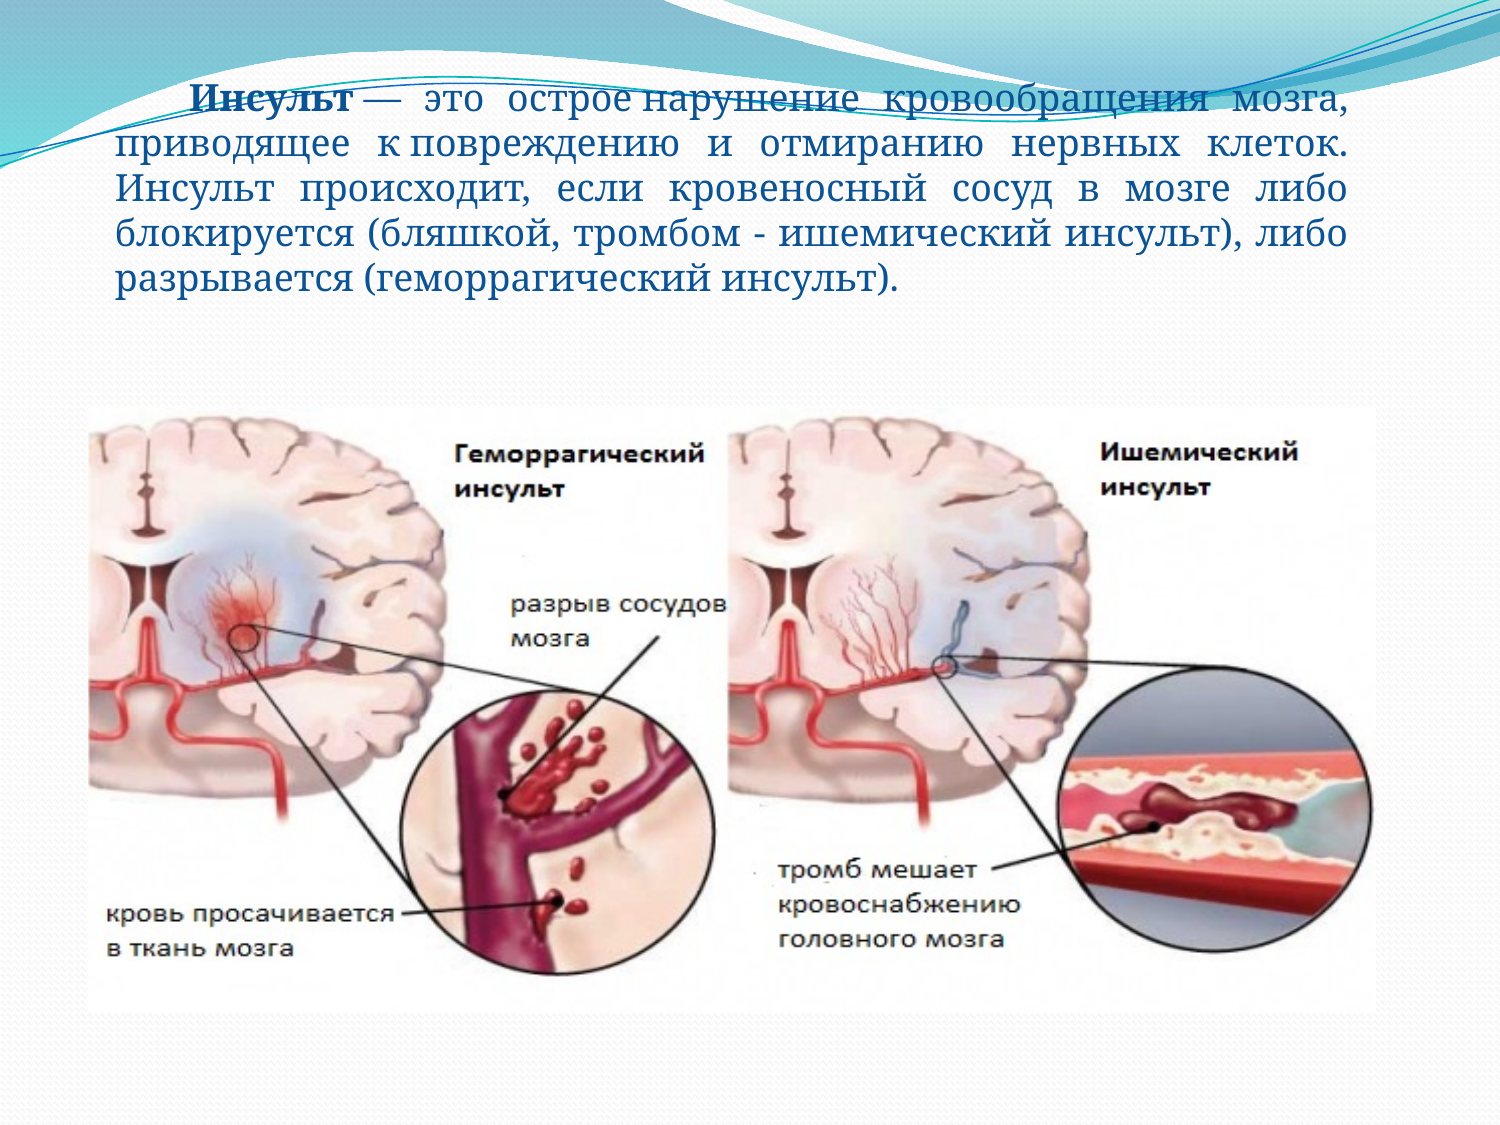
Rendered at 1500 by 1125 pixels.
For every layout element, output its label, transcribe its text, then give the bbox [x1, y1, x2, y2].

picture [88, 408, 1377, 1014]
text_box Инсульт — это острое нарушение кровообращения мозга, приводящее к повреждению и отмиранию нервных клеток. Инсульт происходит, если кровеносный сосуд в мозге либо блокируется (бляшкой, тромбом - ишемический инсульт), либо разрывается (геморрагический инсульт). [100, 66, 1365, 307]
